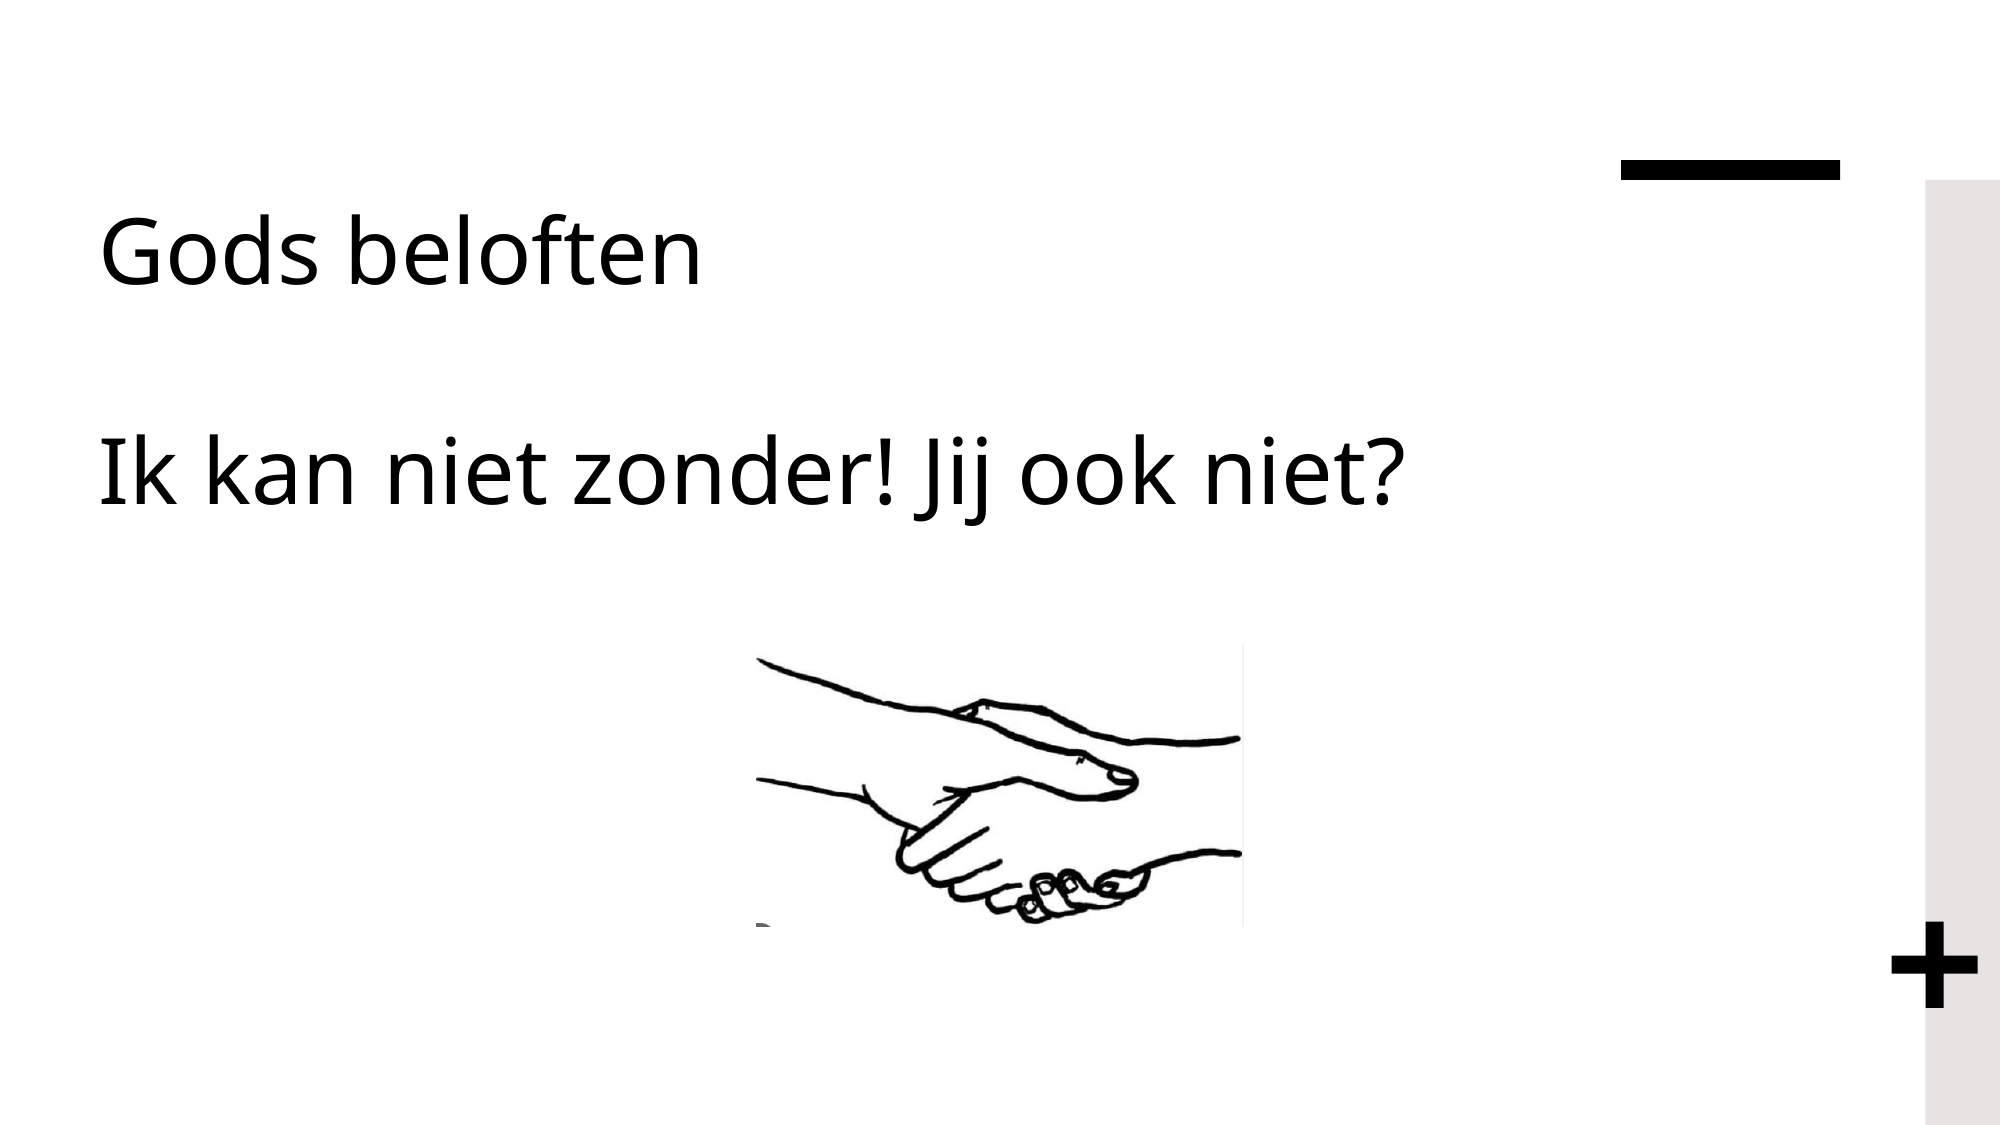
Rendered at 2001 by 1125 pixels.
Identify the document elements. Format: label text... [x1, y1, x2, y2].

picture [756, 644, 1244, 927]
title Gods beloften Ik kan niet zonder! Jij ook niet? [83, 185, 1770, 927]
